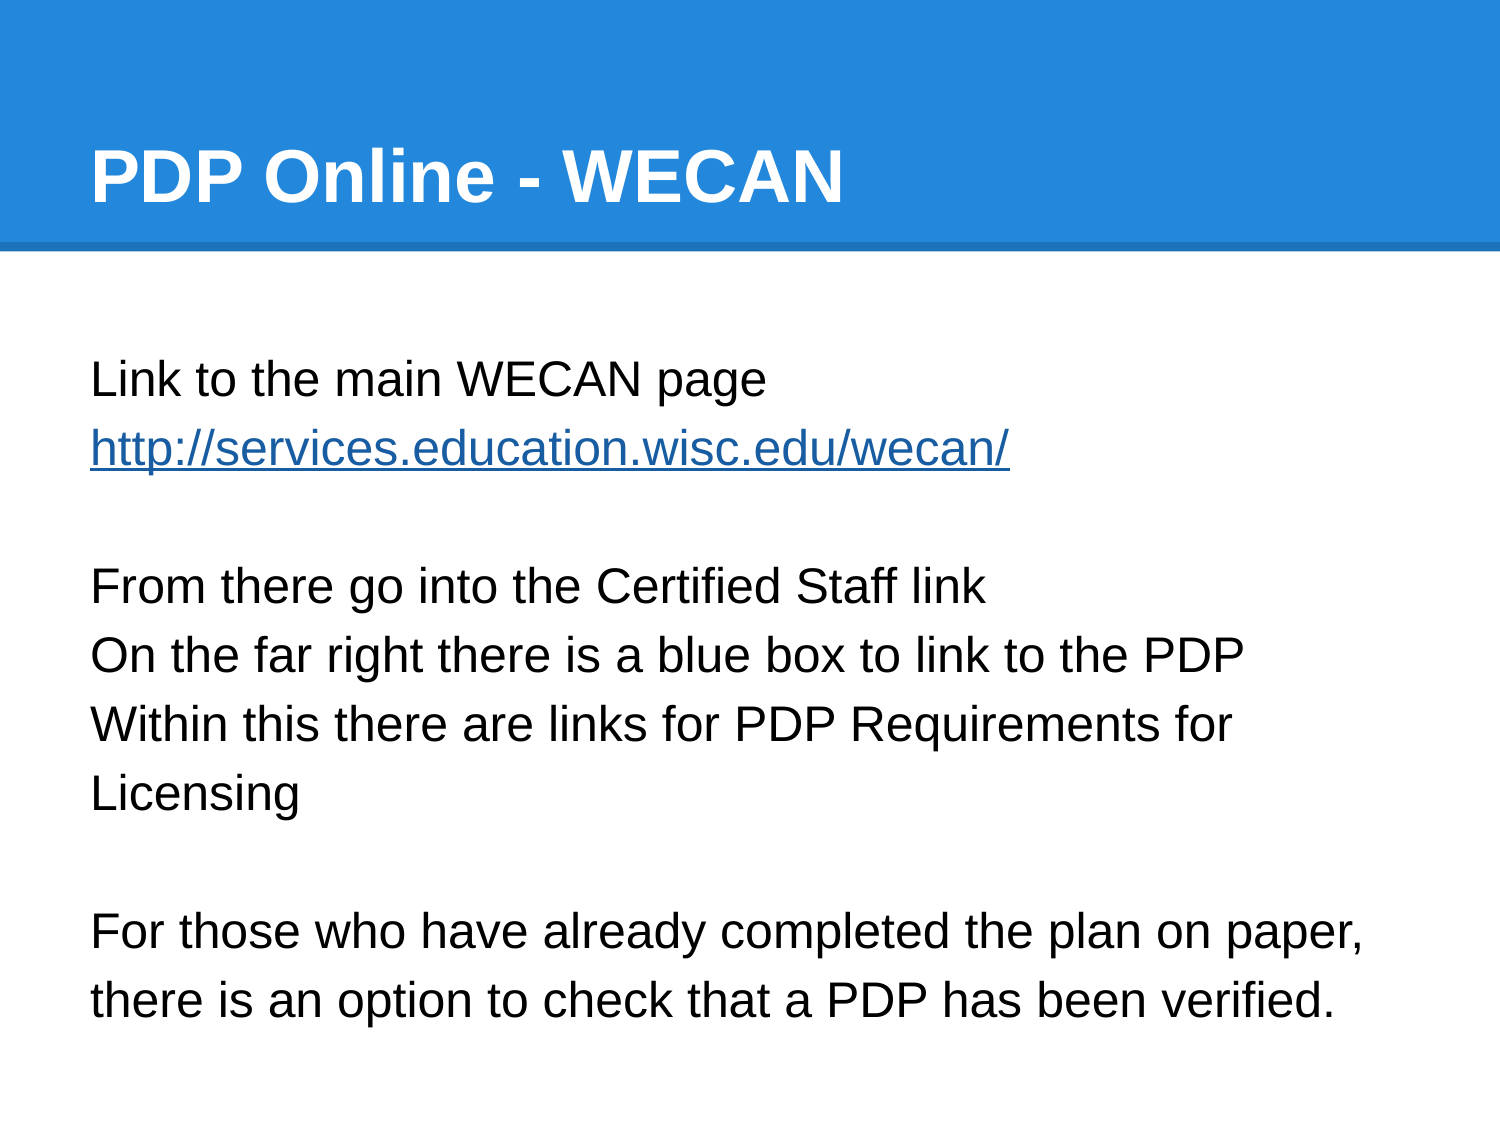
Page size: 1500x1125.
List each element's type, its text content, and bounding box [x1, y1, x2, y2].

title PDP Online - WECAN [75, 45, 1425, 233]
list Link to the main WECAN page http://services.education.wisc.edu/wecan/ From there go into the Certified Staff link On the far right there is a blue box to link to the PDP Within this there are links for PDP Requirements for Licensing For those who have already completed the plan on paper, there is an option to check that a PDP has been verified. [75, 262, 1425, 1078]
